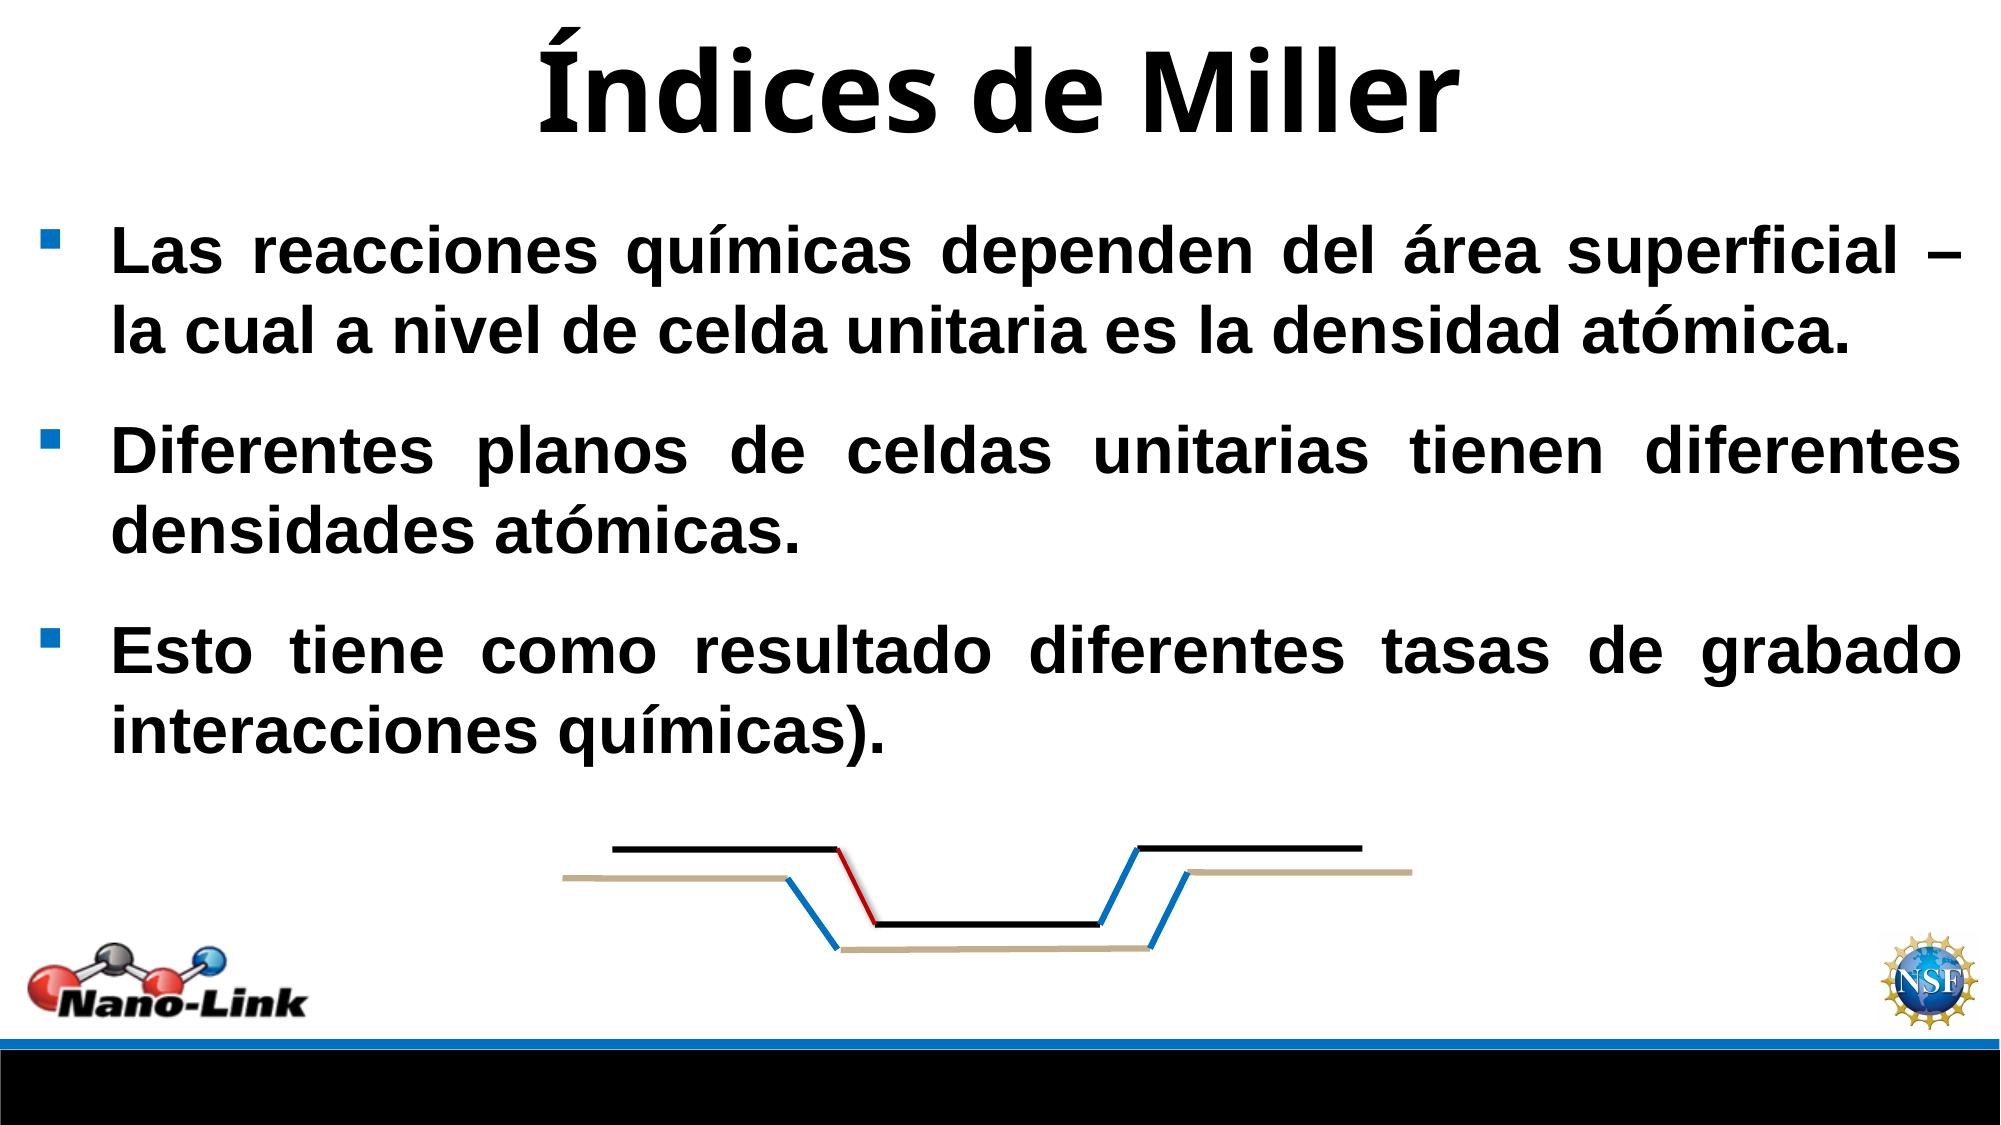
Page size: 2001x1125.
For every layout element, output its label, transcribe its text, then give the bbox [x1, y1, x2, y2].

text_box Índices de Miller [0, 0, 2000, 175]
picture [1878, 931, 1981, 1032]
text_box [835, 847, 877, 926]
picture [19, 932, 325, 1032]
text_box Las reacciones químicas dependen del área superficial – la cual a nivel de celda unitaria es la densidad atómica. Diferentes planos de celdas unitarias tienen diferentes densidades atómicas. Esto tiene como resultado diferentes tasas de grabado interacciones químicas). [20, 199, 1980, 775]
